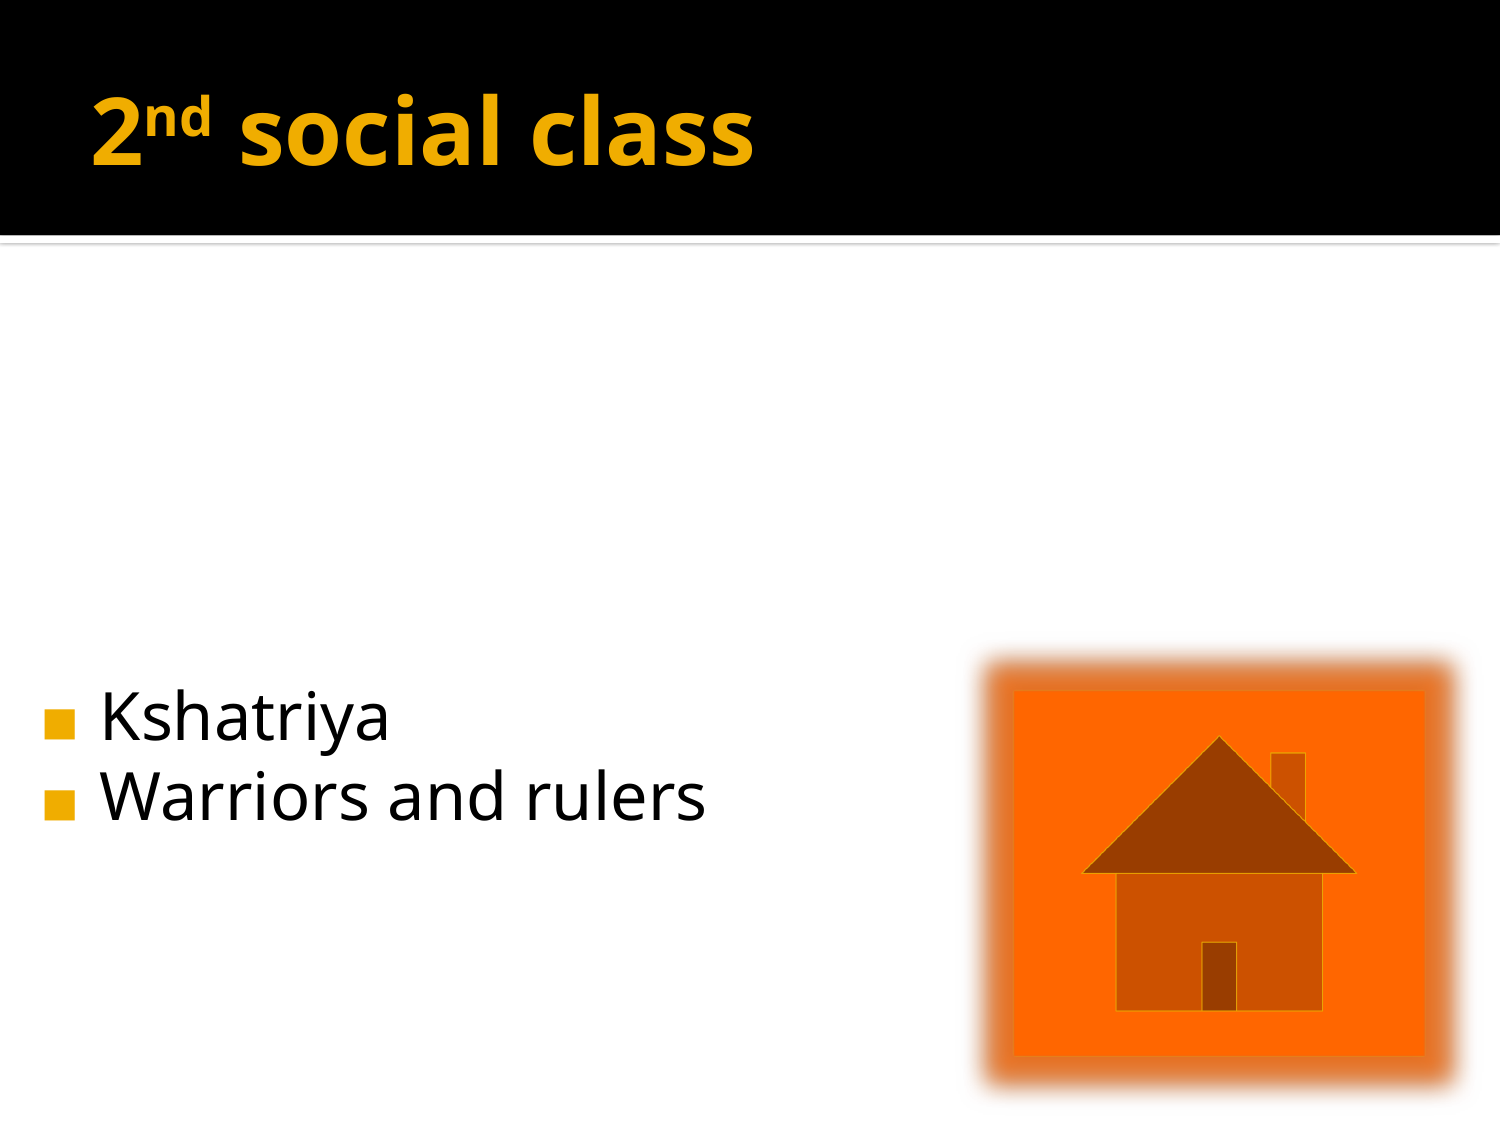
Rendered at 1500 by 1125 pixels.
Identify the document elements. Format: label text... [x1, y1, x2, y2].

list Kshatriya Warriors and rulers [18, 210, 1399, 923]
title 2nd social class [75, 24, 1425, 231]
text_box [1016, 693, 1423, 1054]
